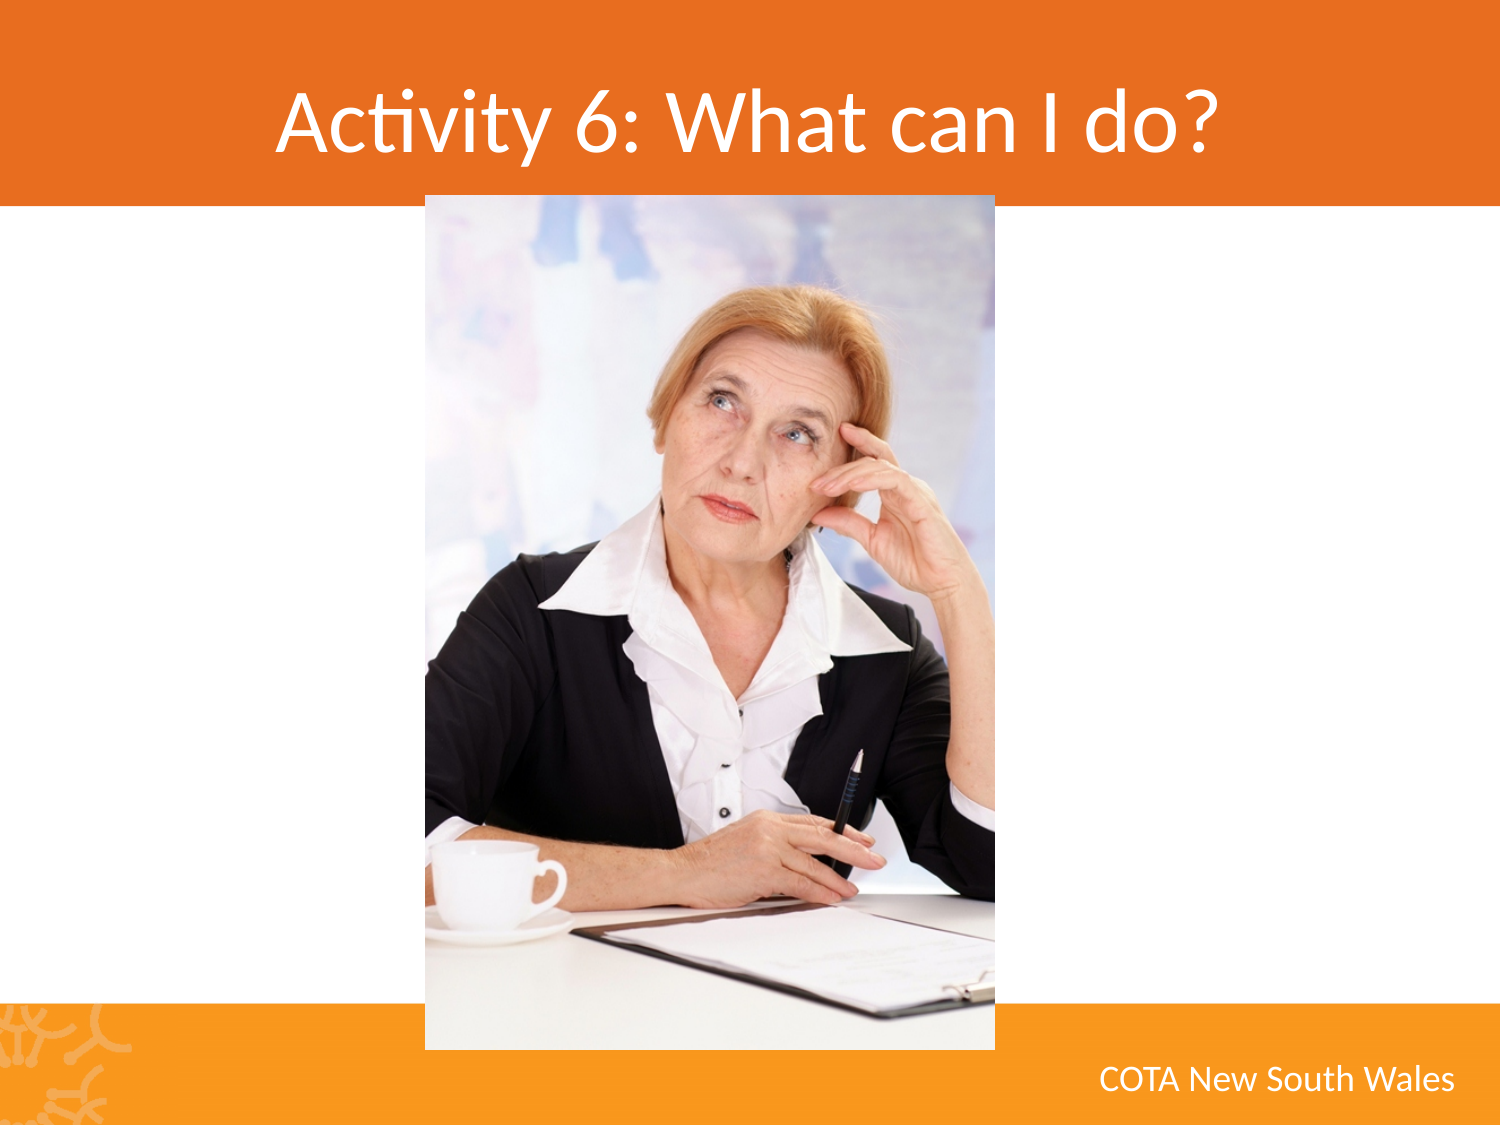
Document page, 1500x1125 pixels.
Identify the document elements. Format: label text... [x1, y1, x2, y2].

title Activity 6: What can I do? [0, 0, 1500, 233]
picture [0, 194, 1500, 1125]
